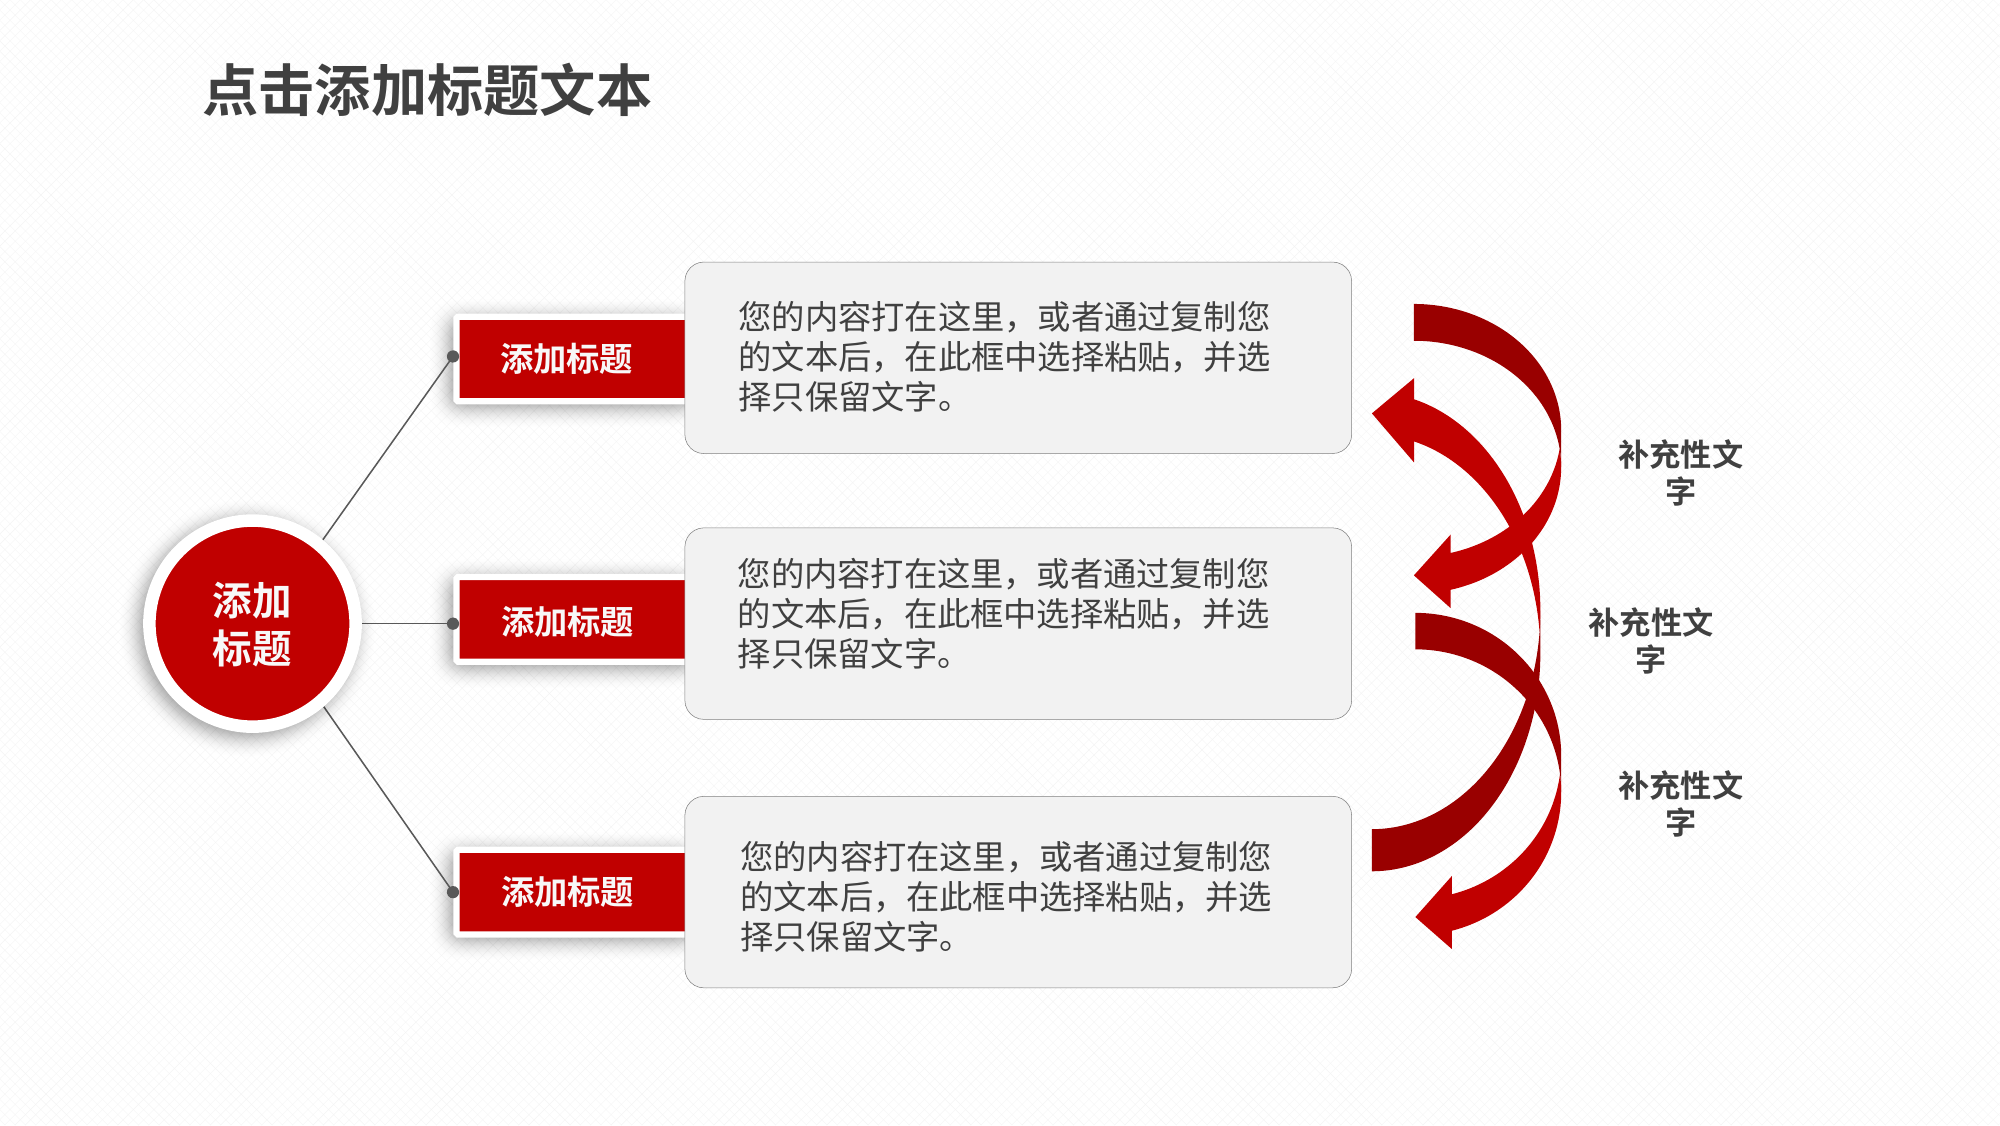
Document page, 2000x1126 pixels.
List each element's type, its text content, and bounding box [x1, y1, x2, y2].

text_box [684, 527, 1352, 720]
text_box 补充性文字 [1590, 428, 1772, 517]
text_box 您的内容打在这里，或者通过复制您的文本后，在此框中选择粘贴，并选择只保留文字。 [726, 844, 1309, 948]
text_box 点击添加标题文本 [182, 45, 673, 133]
text_box [323, 350, 460, 540]
text_box [1371, 378, 1541, 872]
text_box 添加 标题 [149, 520, 356, 727]
text_box [684, 262, 1352, 454]
text_box 补充性文字 [1590, 759, 1772, 848]
text_box [1413, 527, 1522, 609]
text_box 您的内容打在这里，或者通过复制您的文本后，在此框中选择粘贴，并选择只保留文字。 [725, 304, 1307, 408]
text_box [327, 712, 460, 899]
text_box 添加标题 [486, 330, 684, 386]
text_box 补充性文字 [1560, 596, 1742, 685]
text_box [456, 849, 684, 935]
text_box 您的内容打在这里，或者通过复制您的文本后，在此框中选择粘贴，并选择只保留文字。 [724, 561, 1306, 665]
text_box [456, 577, 684, 662]
text_box [1415, 681, 1562, 950]
text_box [456, 316, 684, 402]
text_box 添加标题 [487, 863, 684, 919]
text_box [684, 796, 1352, 988]
text_box [1413, 303, 1562, 542]
text_box 添加标题 [487, 593, 684, 649]
